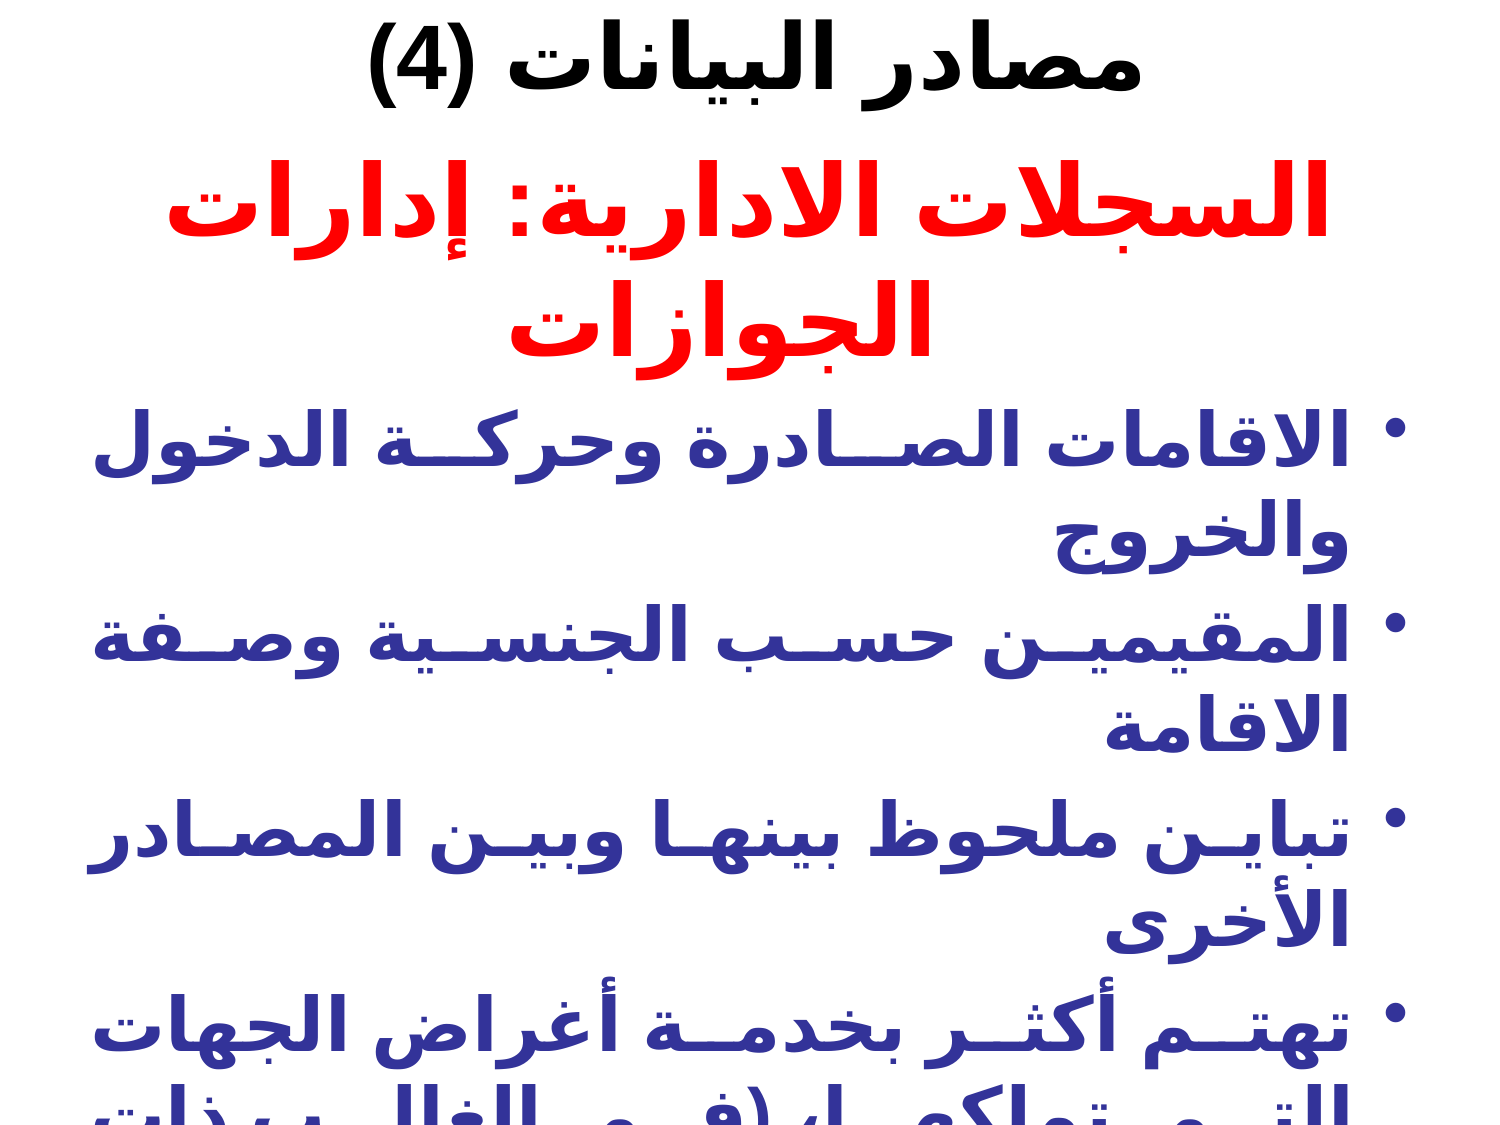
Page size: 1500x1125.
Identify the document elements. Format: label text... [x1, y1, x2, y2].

title مصادر البيانات (4) [81, 0, 1433, 106]
list السجلات الادارية: إدارات الجوازات الاقامات الصادرة وحركة الدخول والخروج المقيمين حسب الجنسية وصفة الاقامة تباين ملحوظ بينها وبين المصادر الأخرى تهتم أكثر بخدمة أغراض الجهات التي تملكها، (في الغالب ذات طبيعة أمنية)، وغير متاحة للباحثين وواضعي السياسات. تعاني من بعض جوانب القصور وأهمها عدم التحديث [74, 128, 1426, 1079]
